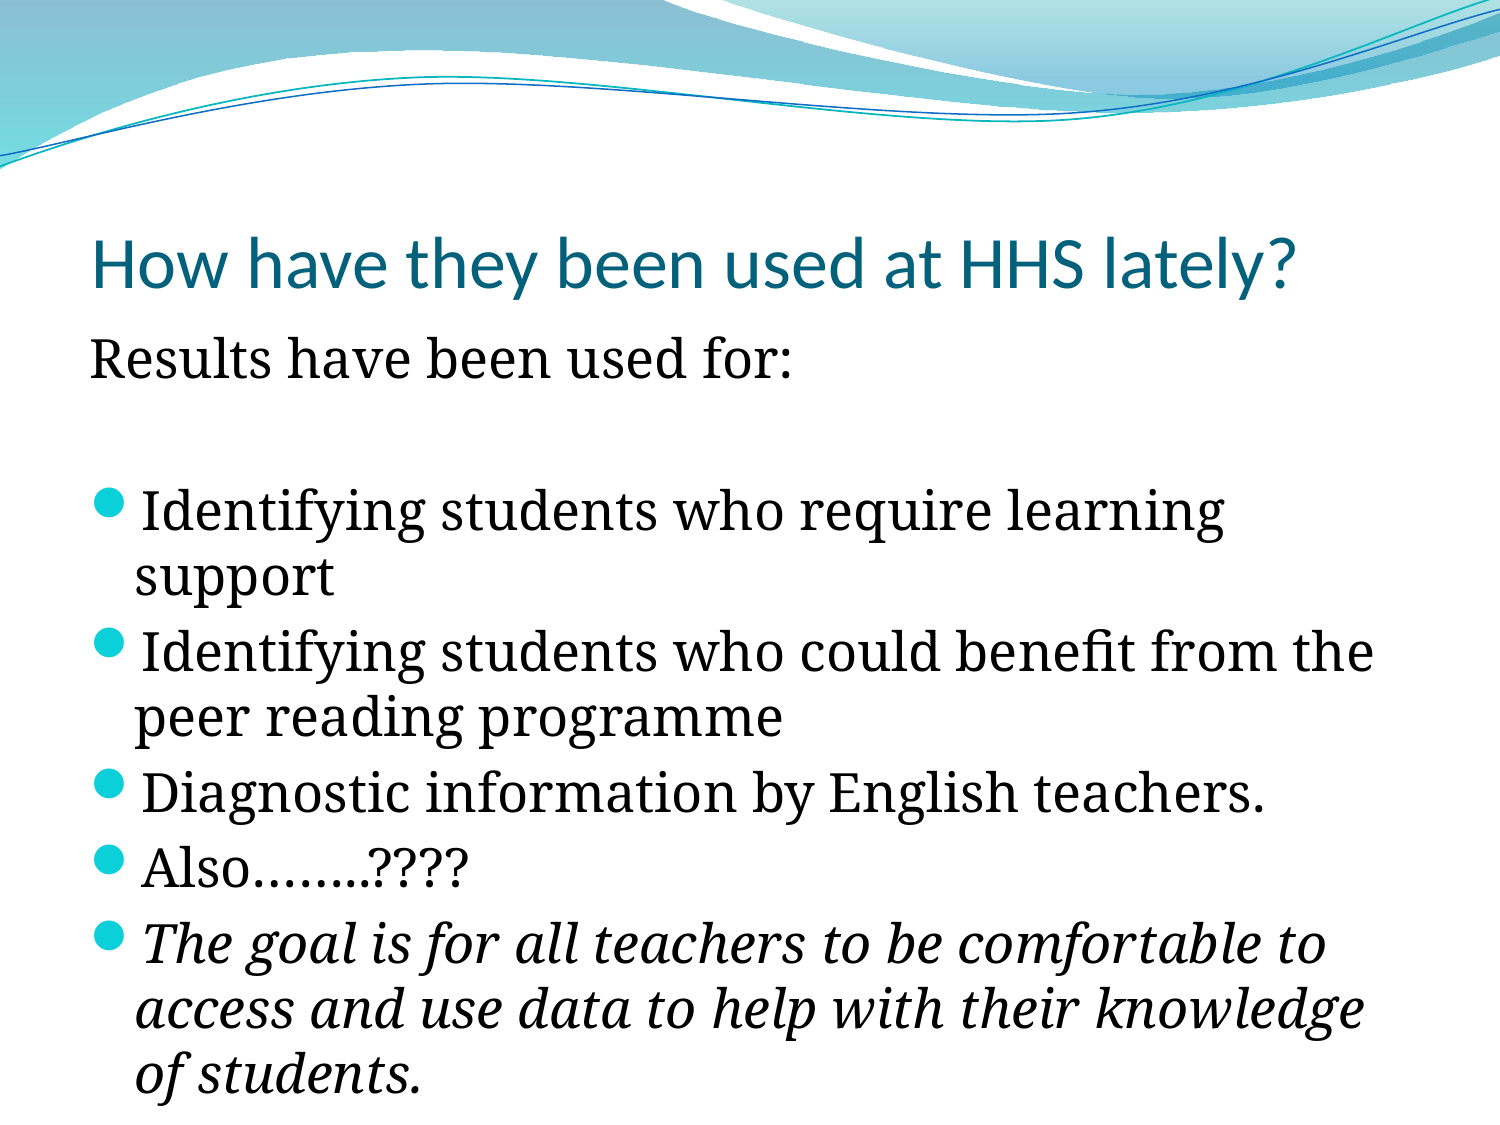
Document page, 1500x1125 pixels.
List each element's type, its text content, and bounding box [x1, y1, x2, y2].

list Results have been used for: Identifying students who require learning support Identifying students who could benefit from the peer reading programme Diagnostic information by English teachers. Also……..???? The goal is for all teachers to be comfortable to access and use data to help with their knowledge of students. [75, 317, 1425, 1038]
title How have they been used at HHS lately? [75, 115, 1425, 303]
